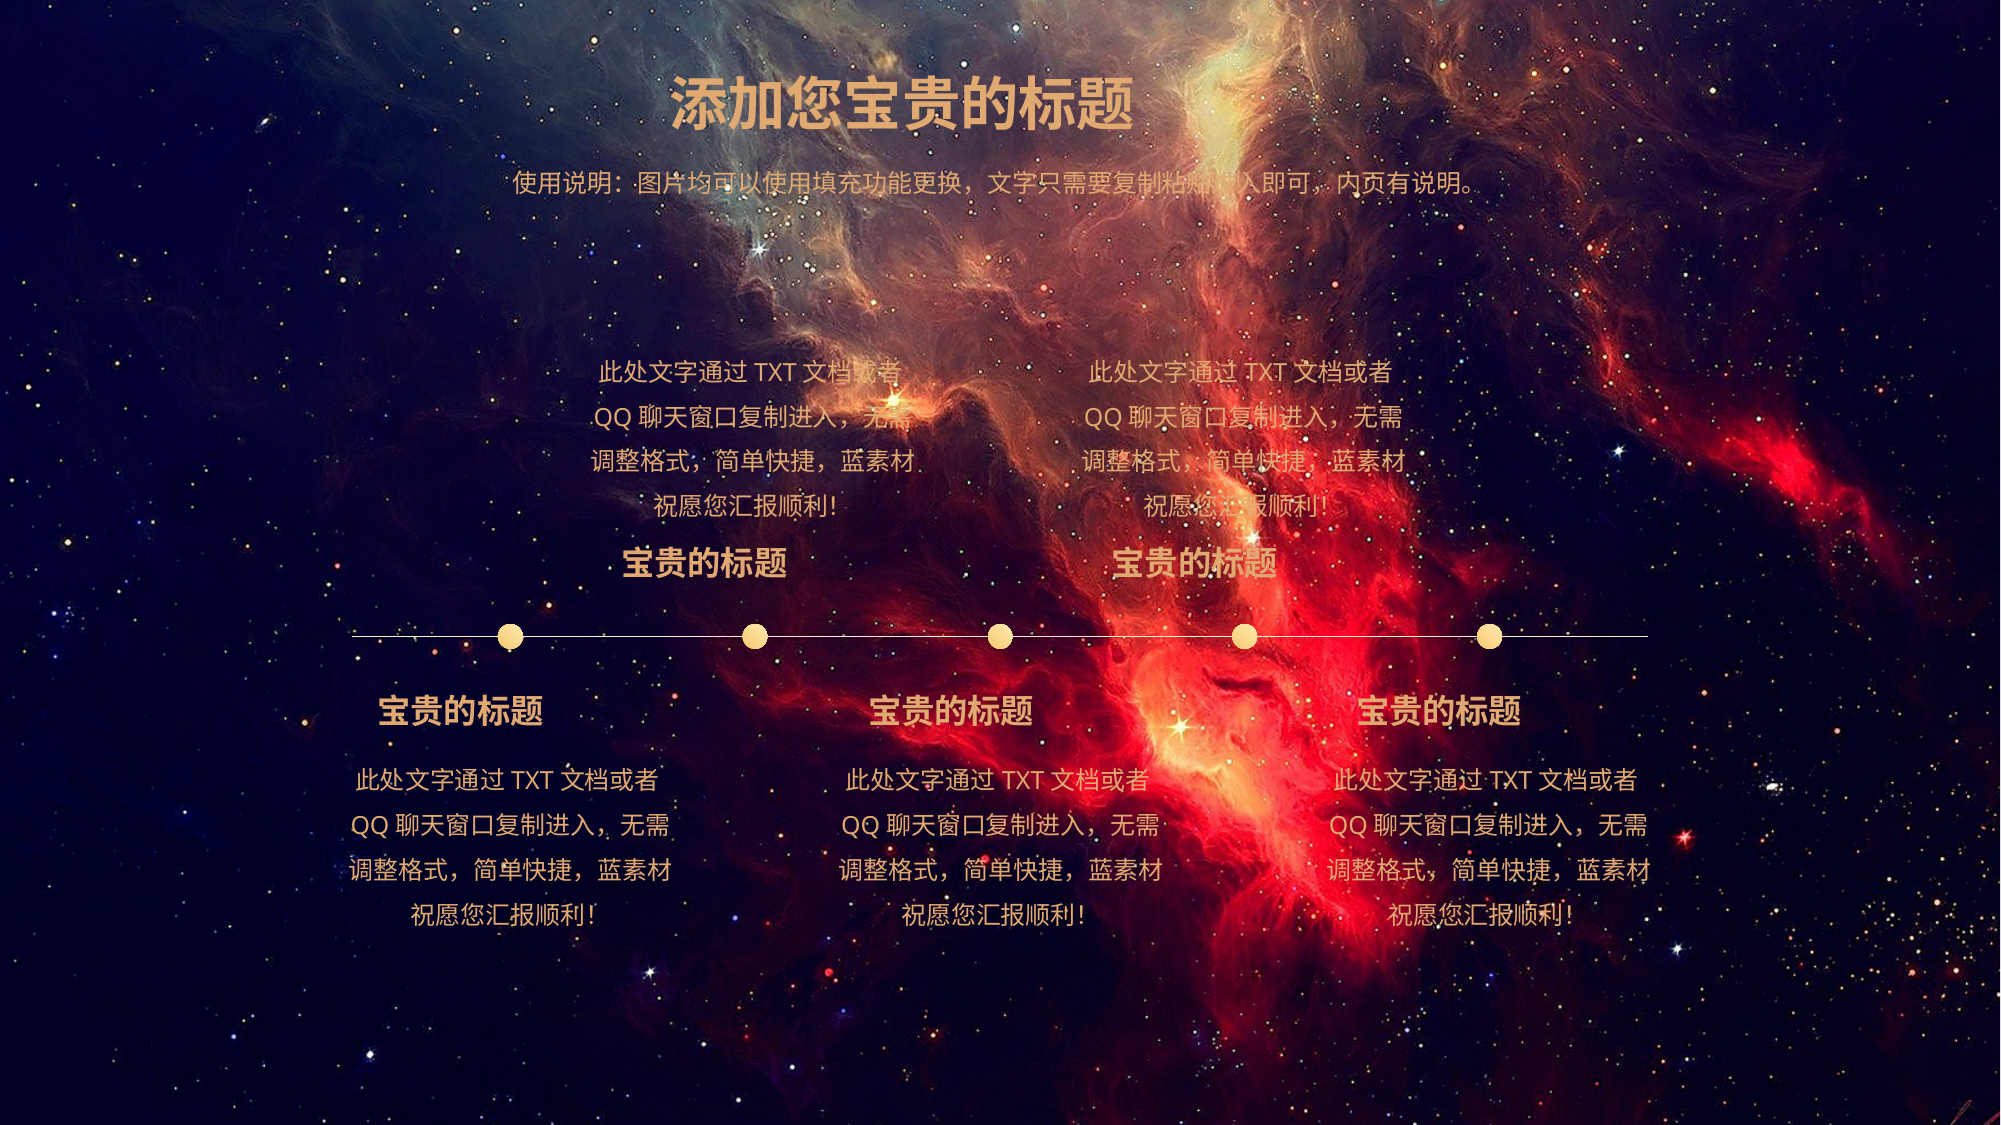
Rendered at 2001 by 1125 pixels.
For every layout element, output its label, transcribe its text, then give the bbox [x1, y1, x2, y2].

text_box 此处文字通过TXT文档或者QQ聊天窗口复制进入，无需调整格式，简单快捷，蓝素材祝愿您汇报顺利！ [331, 742, 690, 938]
text_box [1232, 637, 1258, 649]
text_box 此处文字通过TXT文档或者QQ聊天窗口复制进入，无需调整格式，简单快捷，蓝素材祝愿您汇报顺利！ [574, 333, 933, 529]
text_box [1477, 624, 1503, 636]
text_box 添加您宝贵的标题 [654, 59, 1346, 145]
text_box 此处文字通过TXT文档或者QQ聊天窗口复制进入，无需调整格式，简单快捷，蓝素材祝愿您汇报顺利！ [1065, 333, 1423, 529]
text_box [742, 624, 768, 636]
text_box [742, 637, 768, 649]
text_box [988, 637, 1013, 649]
text_box 此处文字通过TXT文档或者QQ聊天窗口复制进入，无需调整格式，简单快捷，蓝素材祝愿您汇报顺利！ [1310, 742, 1668, 938]
text_box [1232, 624, 1258, 636]
text_box 宝贵的标题 [853, 682, 1149, 738]
text_box 使用说明：图片均可以使用填充功能更换，文字只需要复制粘贴进入即可，内页有说明。 [402, 145, 1598, 206]
text_box 宝贵的标题 [606, 534, 902, 590]
text_box 宝贵的标题 [362, 682, 659, 738]
text_box 宝贵的标题 [1097, 534, 1393, 590]
text_box [1477, 637, 1502, 649]
text_box 宝贵的标题 [1341, 682, 1637, 738]
text_box [497, 637, 523, 649]
text_box [988, 624, 1013, 636]
text_box 此处文字通过TXT文档或者QQ聊天窗口复制进入，无需调整格式，简单快捷，蓝素材祝愿您汇报顺利！ [822, 742, 1180, 938]
text_box [497, 624, 523, 636]
picture [0, 0, 2001, 1125]
